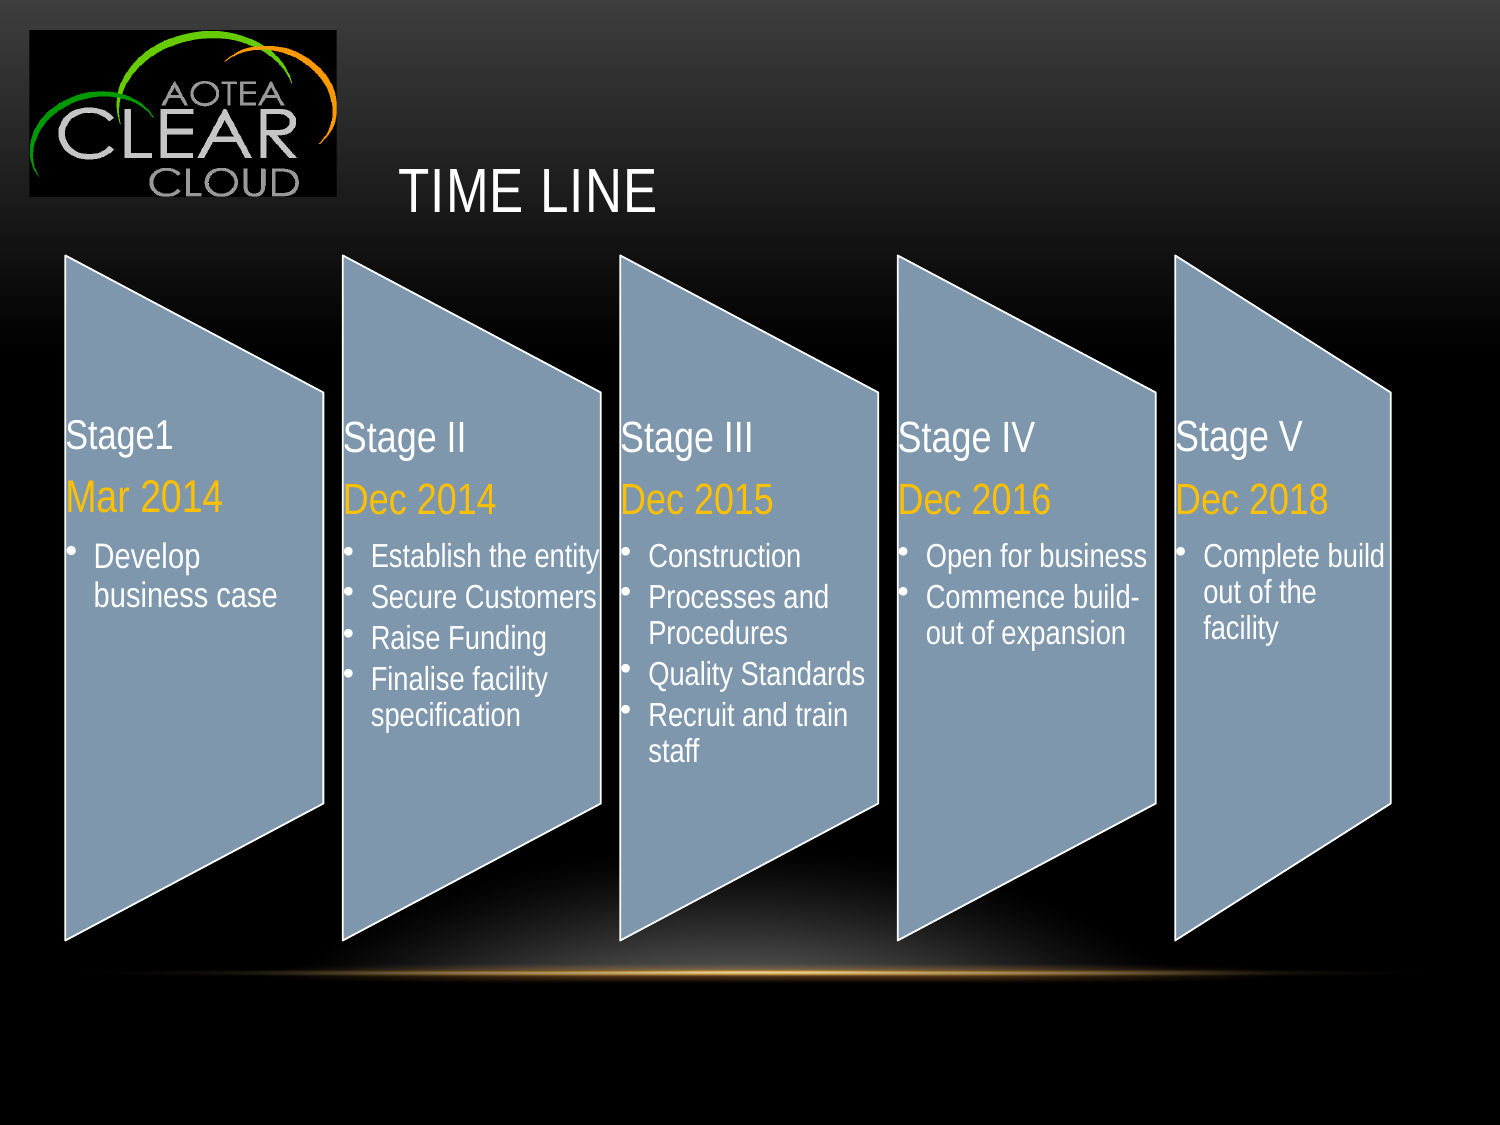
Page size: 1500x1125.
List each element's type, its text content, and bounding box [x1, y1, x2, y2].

picture [0, 0, 1500, 1125]
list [64, 255, 1392, 941]
title Time Line [383, 45, 1400, 233]
